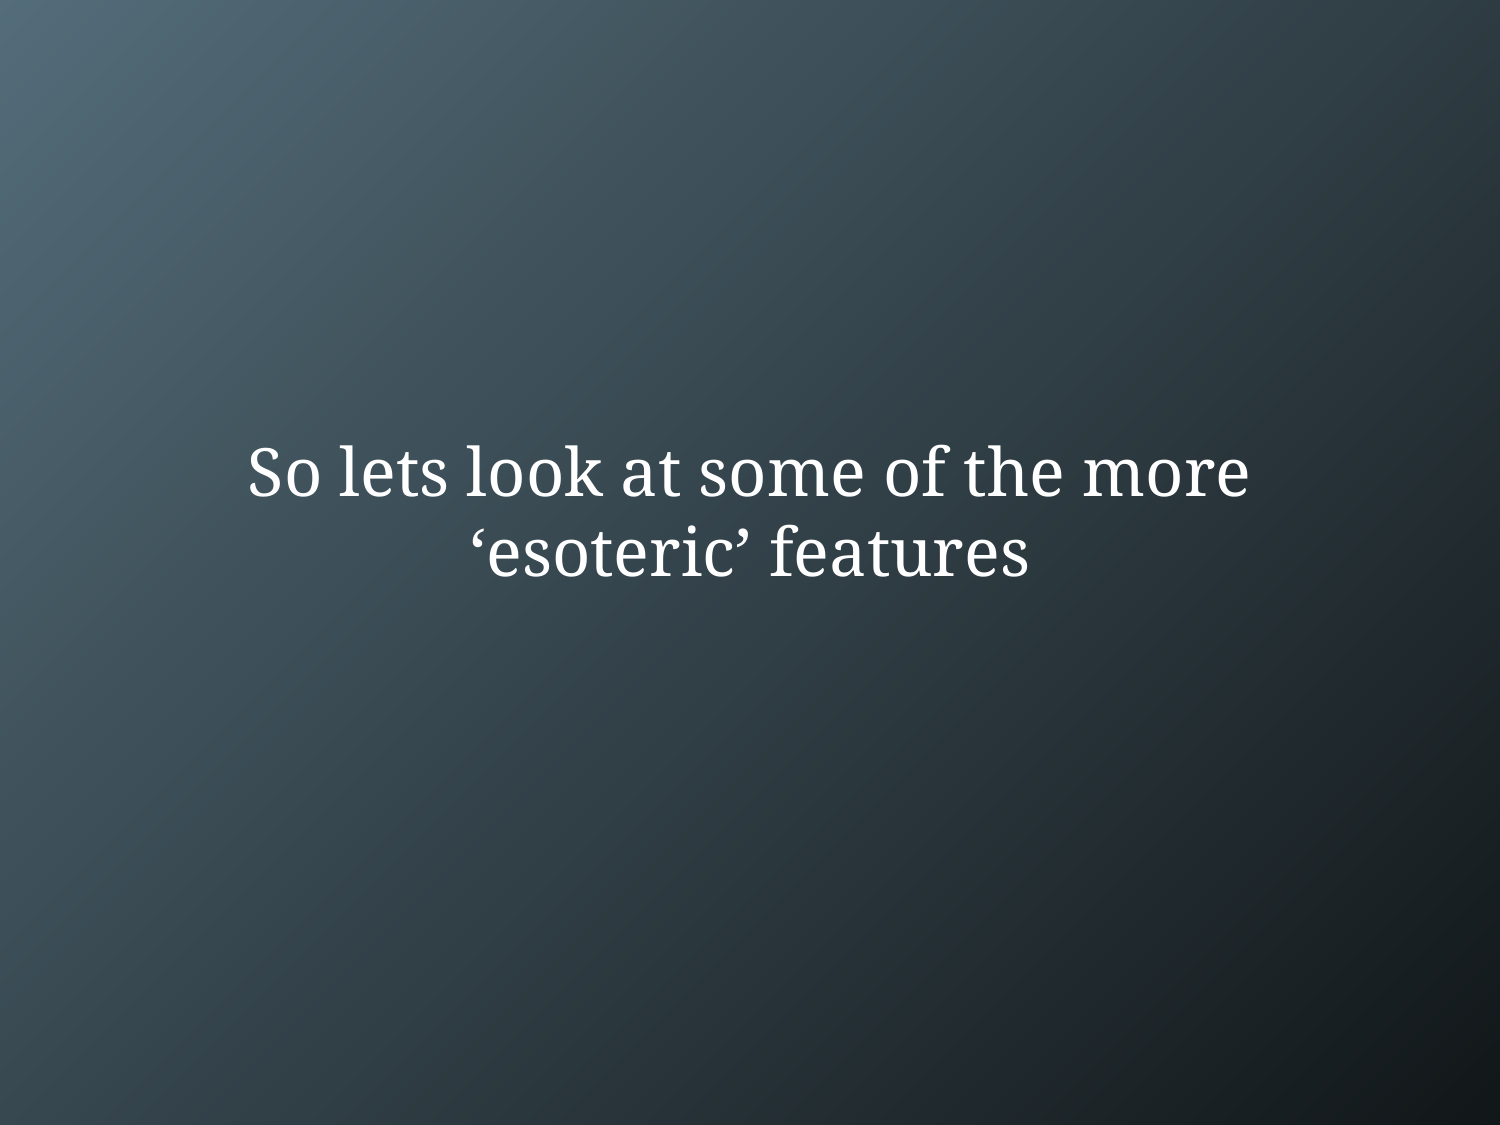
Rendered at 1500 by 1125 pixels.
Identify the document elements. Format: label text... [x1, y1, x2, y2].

title So lets look at some of the more ‘esoteric’ features [112, 326, 1388, 693]
